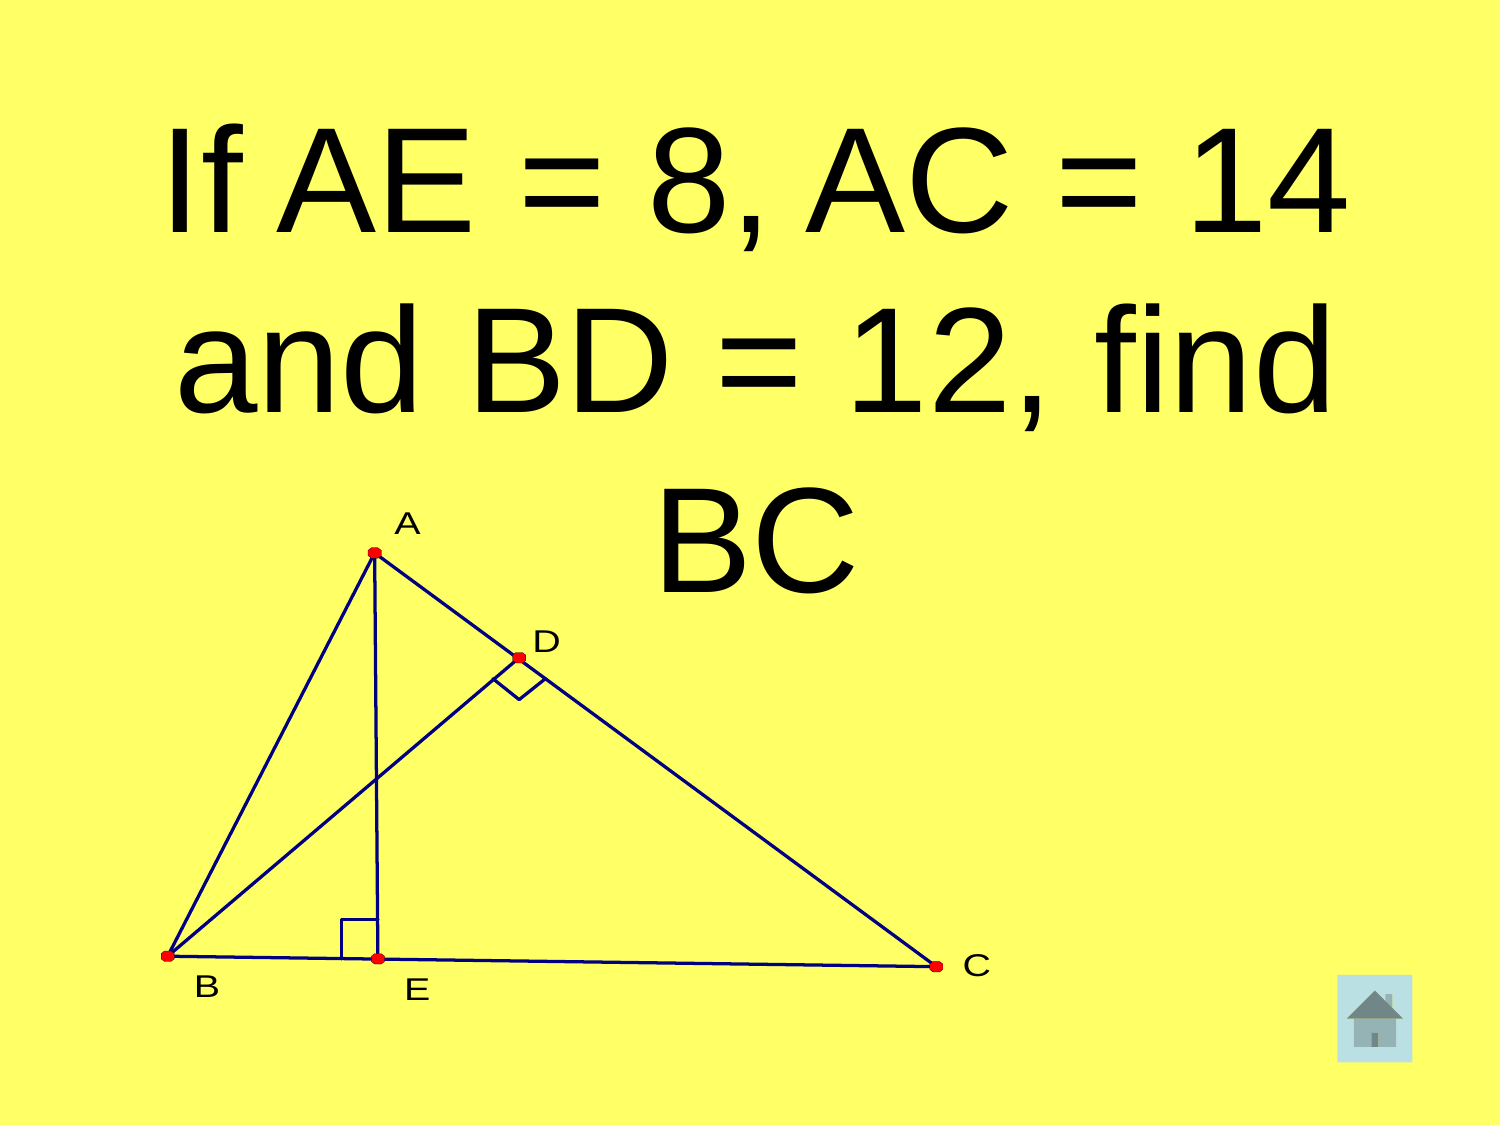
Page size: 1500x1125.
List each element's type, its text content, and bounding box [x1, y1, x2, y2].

picture [124, 487, 1026, 1038]
text_box If AE = 8, AC = 14 and BD = 12, find BC [124, 74, 1388, 990]
text_box [1337, 974, 1413, 1063]
